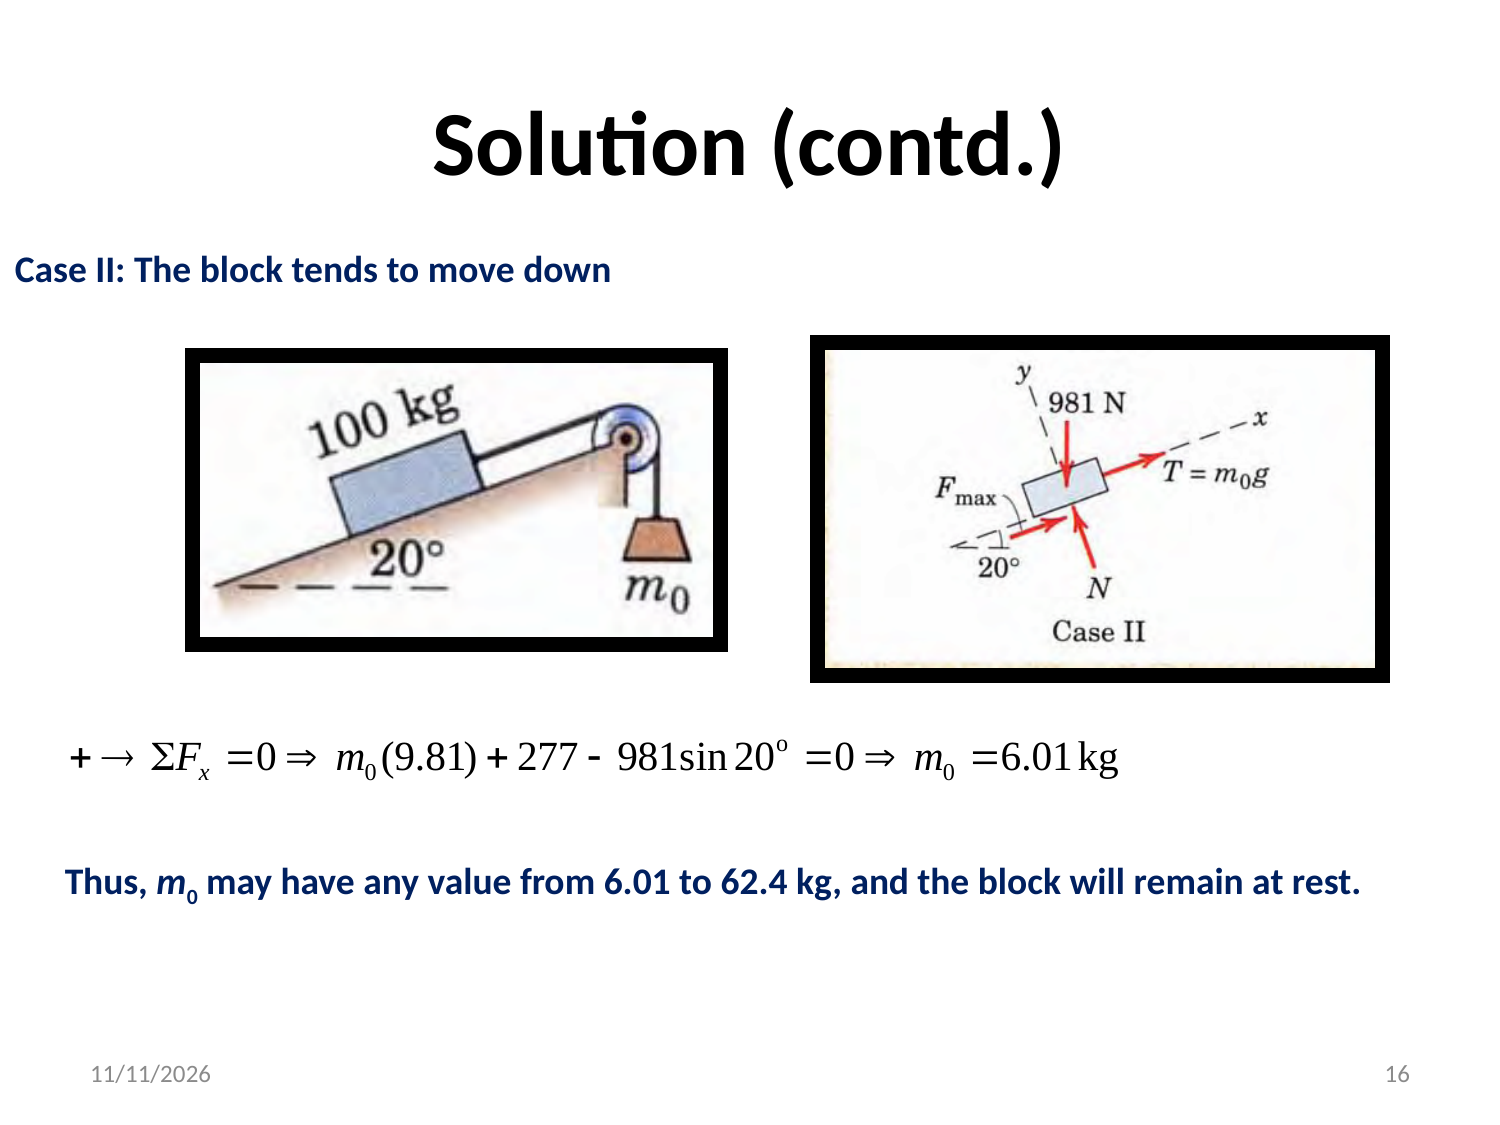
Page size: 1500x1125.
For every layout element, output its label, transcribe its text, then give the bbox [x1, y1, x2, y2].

slide_number 16 [1074, 1042, 1425, 1103]
picture [824, 349, 1376, 669]
picture [199, 362, 714, 638]
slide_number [75, 1042, 425, 1103]
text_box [62, 724, 1128, 791]
text_box Thus, m0 may have any value from 6.01 to 62.4 kg, and the block will remain at rest. [50, 849, 1425, 916]
text_box Case II: The block tends to move down [0, 237, 975, 298]
title Solution (contd.) [75, 45, 1425, 233]
